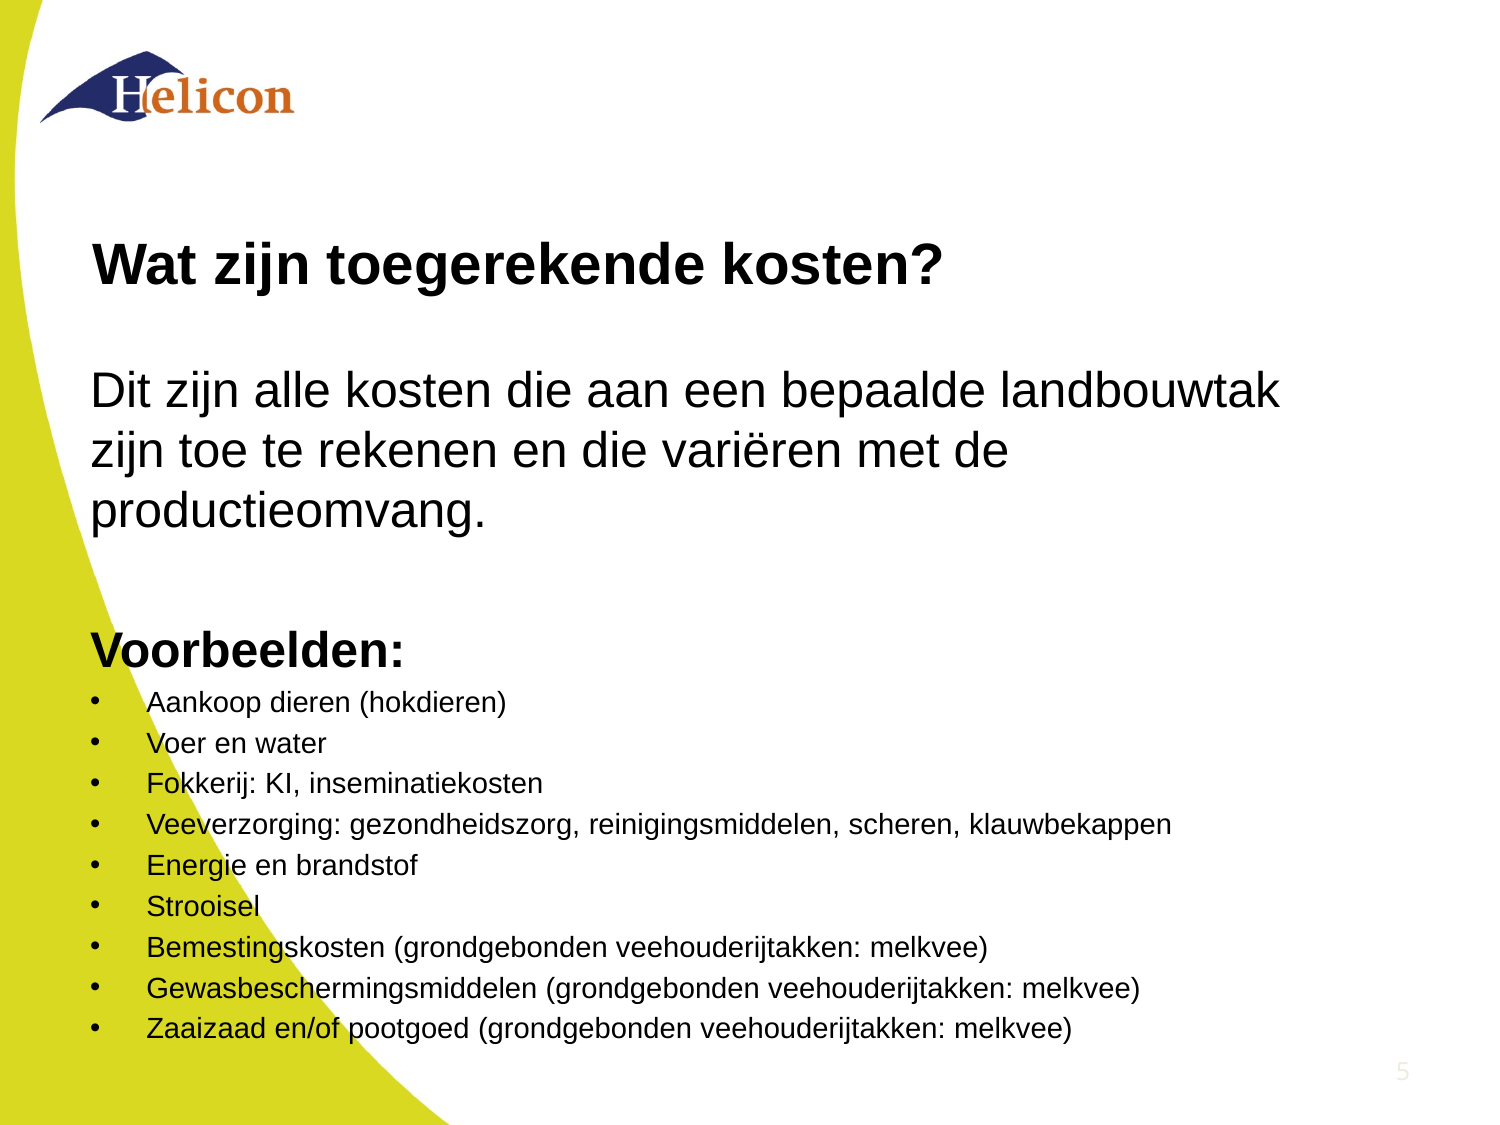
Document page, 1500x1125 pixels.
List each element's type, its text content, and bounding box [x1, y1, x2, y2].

picture [0, 0, 1500, 1125]
list Dit zijn alle kosten die aan een bepaalde landbouwtak zijn toe te rekenen en die variëren met de productieomvang. Voorbeelden: Aankoop dieren (hokdieren) Voer en water Fokkerij: KI, inseminatiekosten Veeverzorging: gezondheidszorg, reinigingsmiddelen, scheren, klauwbekappen Energie en brandstof Strooisel Bemestingskosten (grondgebonden veehouderijtakken: melkvee) Gewasbeschermingsmiddelen (grondgebonden veehouderijtakken: melkvee) Zaaizaad en/of pootgoed (grondgebonden veehouderijtakken: melkvee) [75, 349, 1351, 1084]
slide_number 5 [1074, 1042, 1425, 1103]
title Wat zijn toegerekende kosten? [77, 208, 1168, 315]
